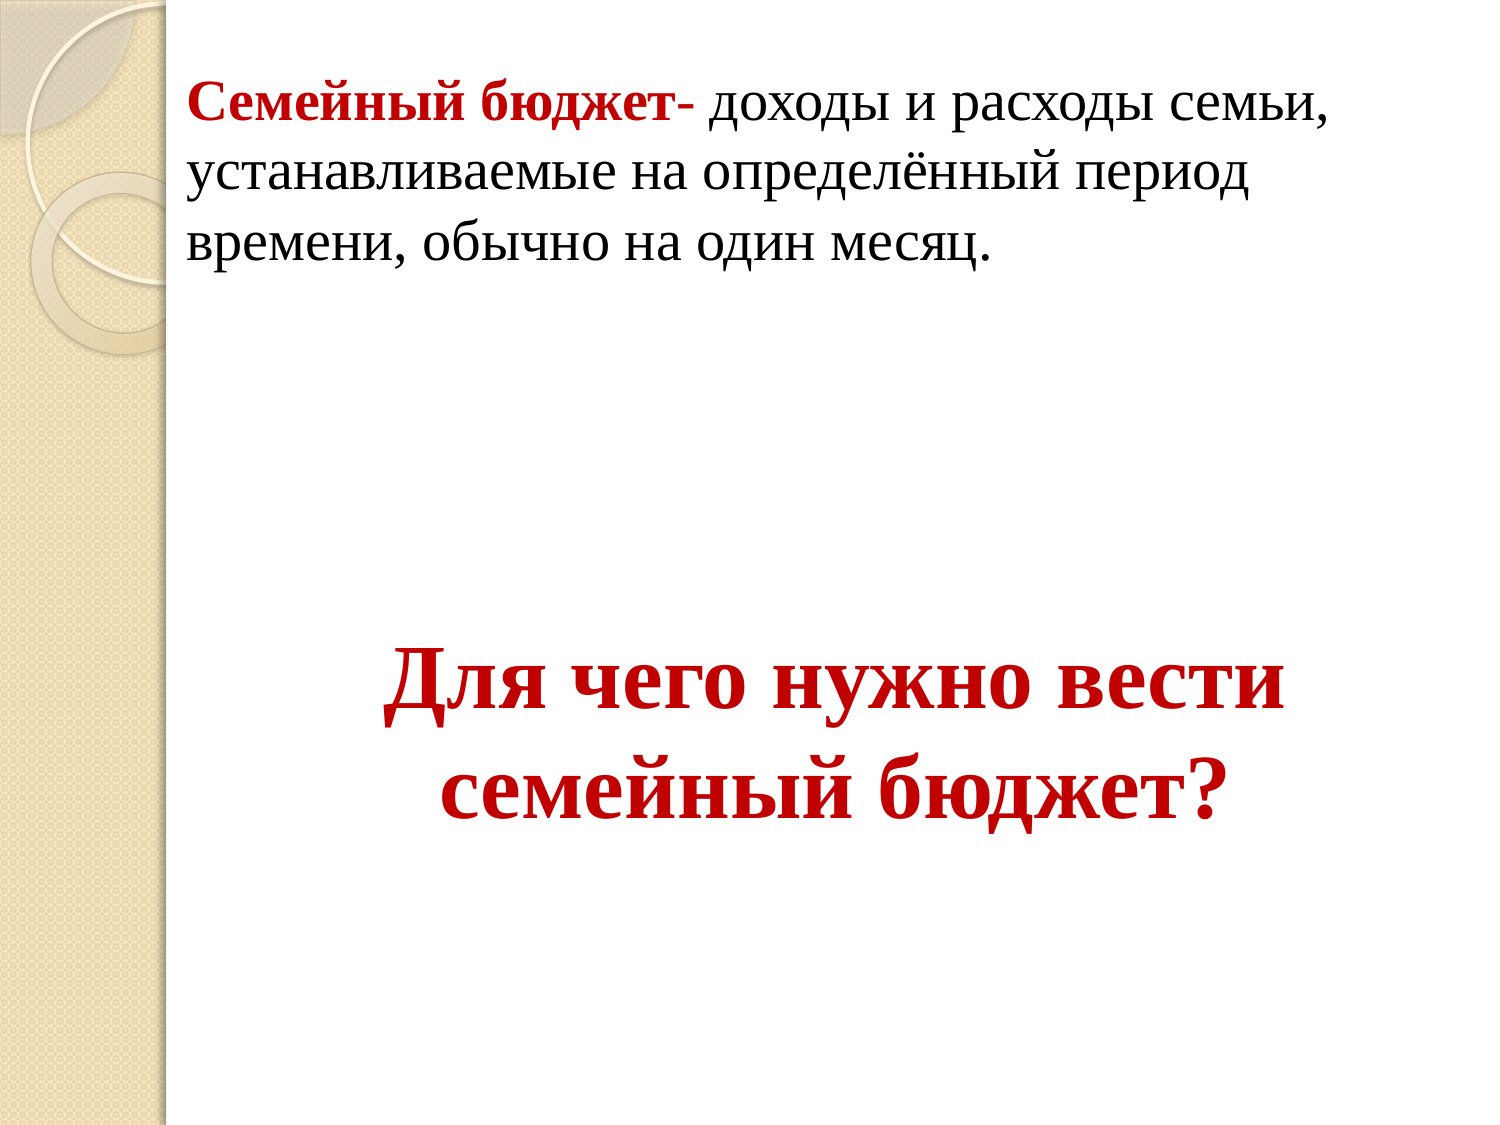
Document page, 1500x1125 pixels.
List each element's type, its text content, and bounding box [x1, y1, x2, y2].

list Семейный бюджет- доходы и расходы семьи, устанавливаемые на определённый период времени, обычно на один месяц. Для чего нужно вести семейный бюджет? [171, 54, 1500, 1025]
